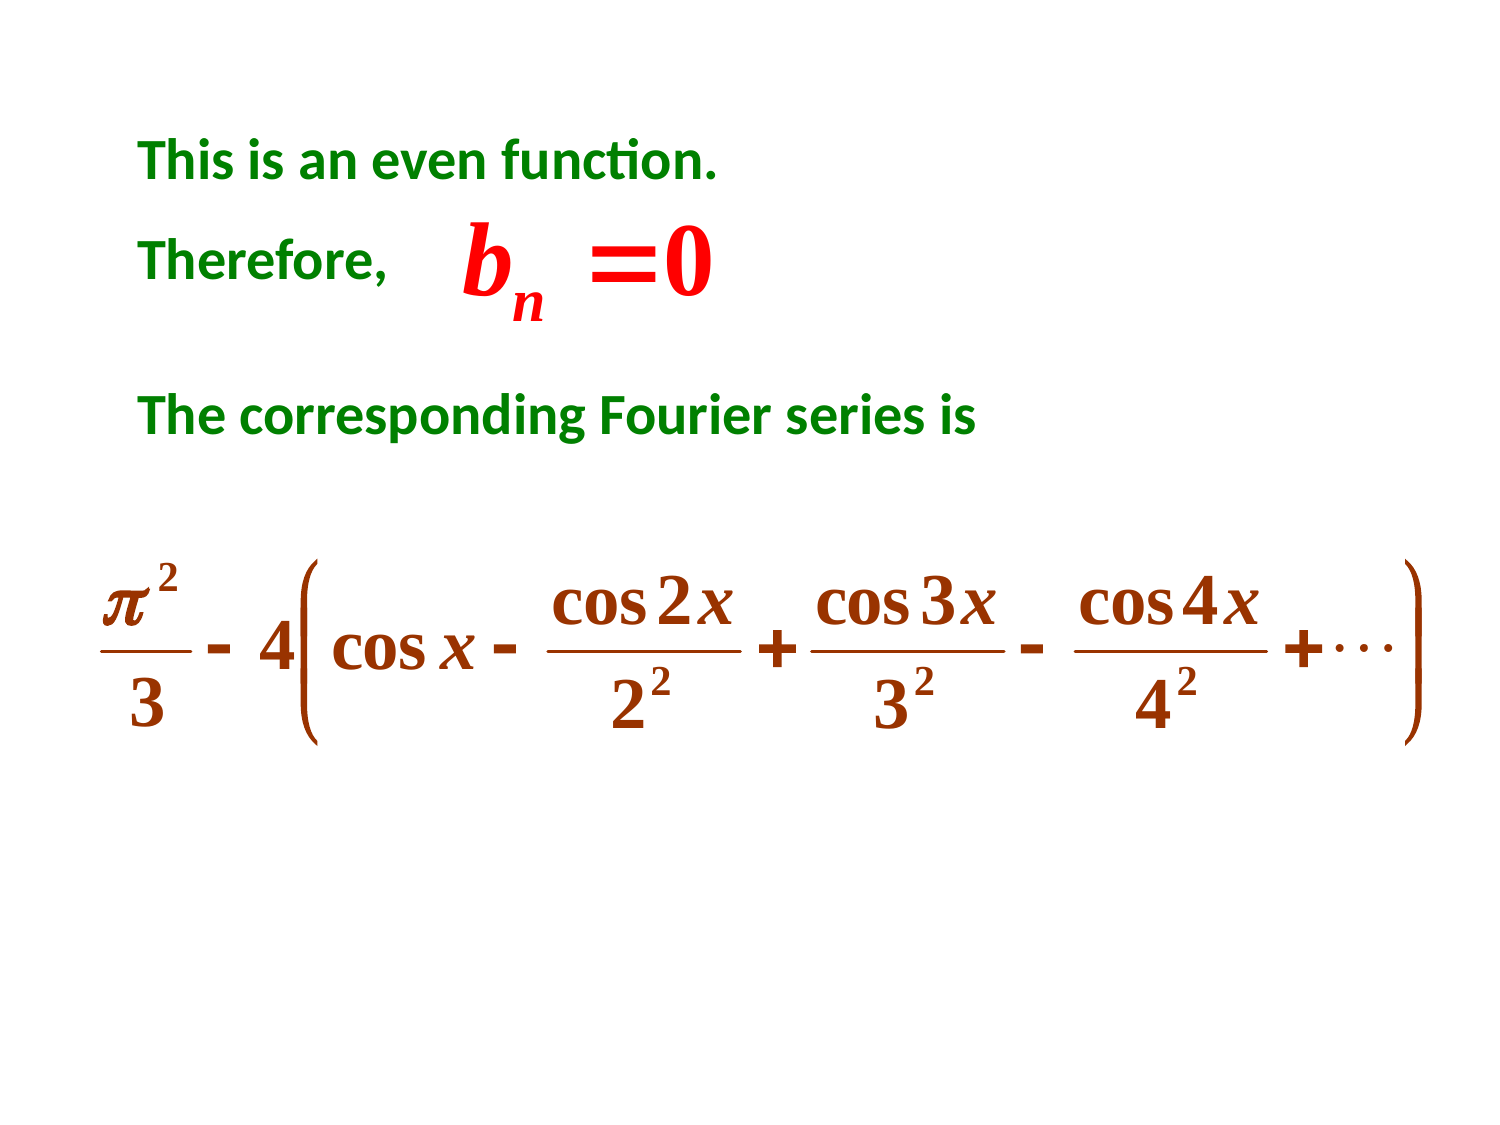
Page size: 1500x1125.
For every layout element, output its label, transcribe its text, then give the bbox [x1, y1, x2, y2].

text_box The corresponding Fourier series is [122, 368, 1167, 454]
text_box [89, 541, 1440, 751]
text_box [122, 114, 878, 342]
